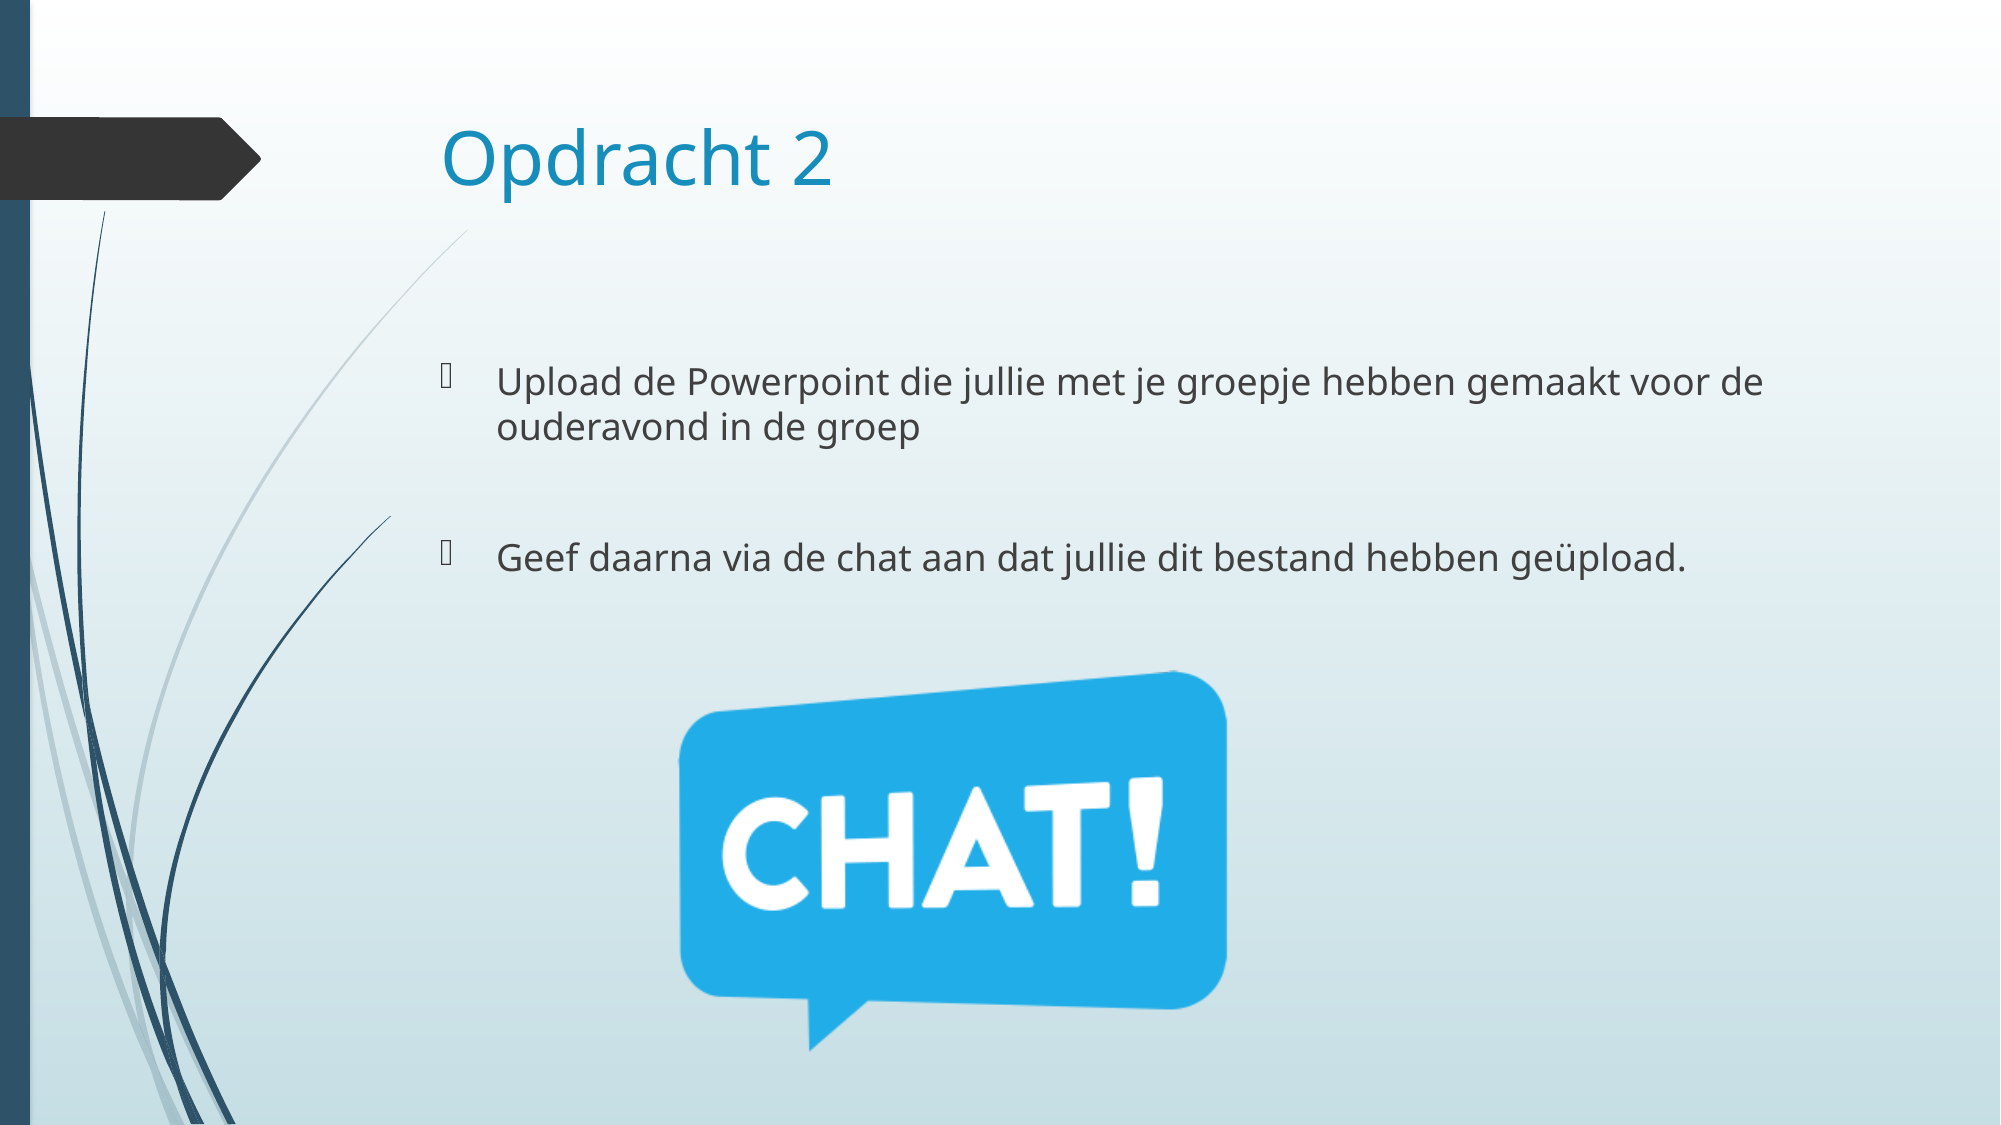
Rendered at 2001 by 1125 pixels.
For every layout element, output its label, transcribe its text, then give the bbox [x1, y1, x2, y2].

title Opdracht 2 [425, 102, 1888, 313]
list Upload de Powerpoint die jullie met je groepje hebben gemaakt voor de ouderavond in de groep Geef daarna via de chat aan dat jullie dit bestand hebben geüpload. [424, 350, 1888, 970]
picture [642, 638, 1268, 1074]
